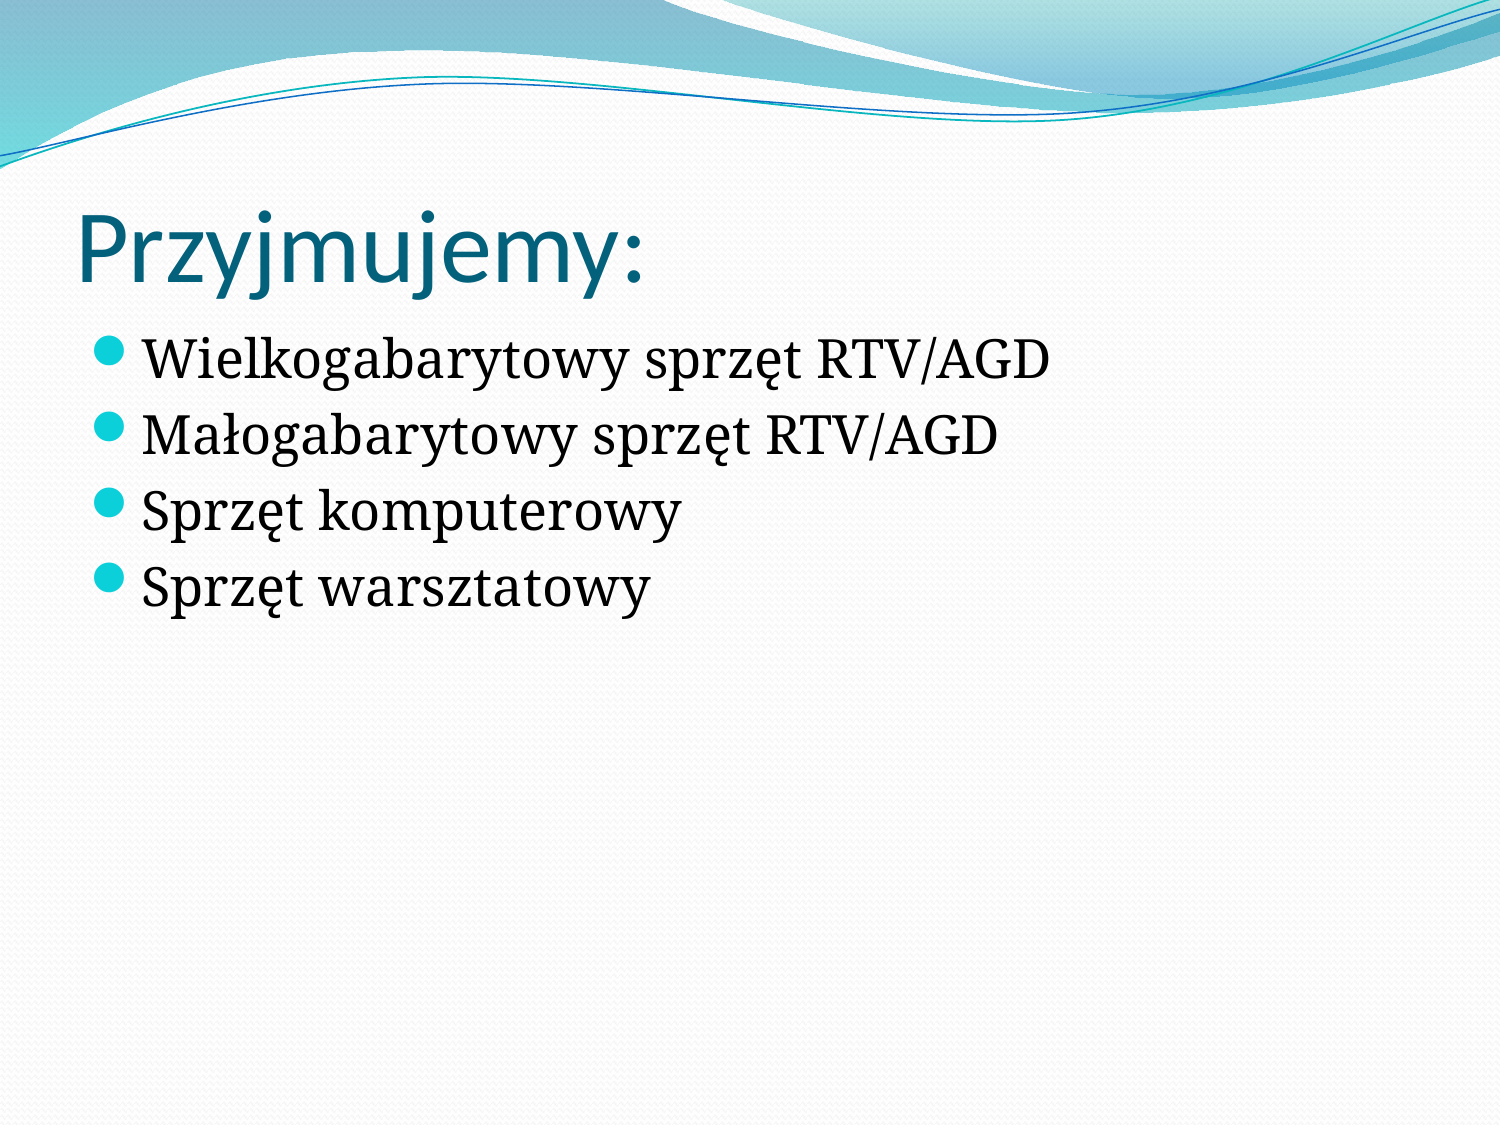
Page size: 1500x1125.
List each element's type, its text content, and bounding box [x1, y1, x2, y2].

list Wielkogabarytowy sprzęt RTV/AGD Małogabarytowy sprzęt RTV/AGD Sprzęt komputerowy Sprzęt warsztatowy [75, 317, 1425, 1038]
title Przyjmujemy: [75, 115, 1425, 303]
